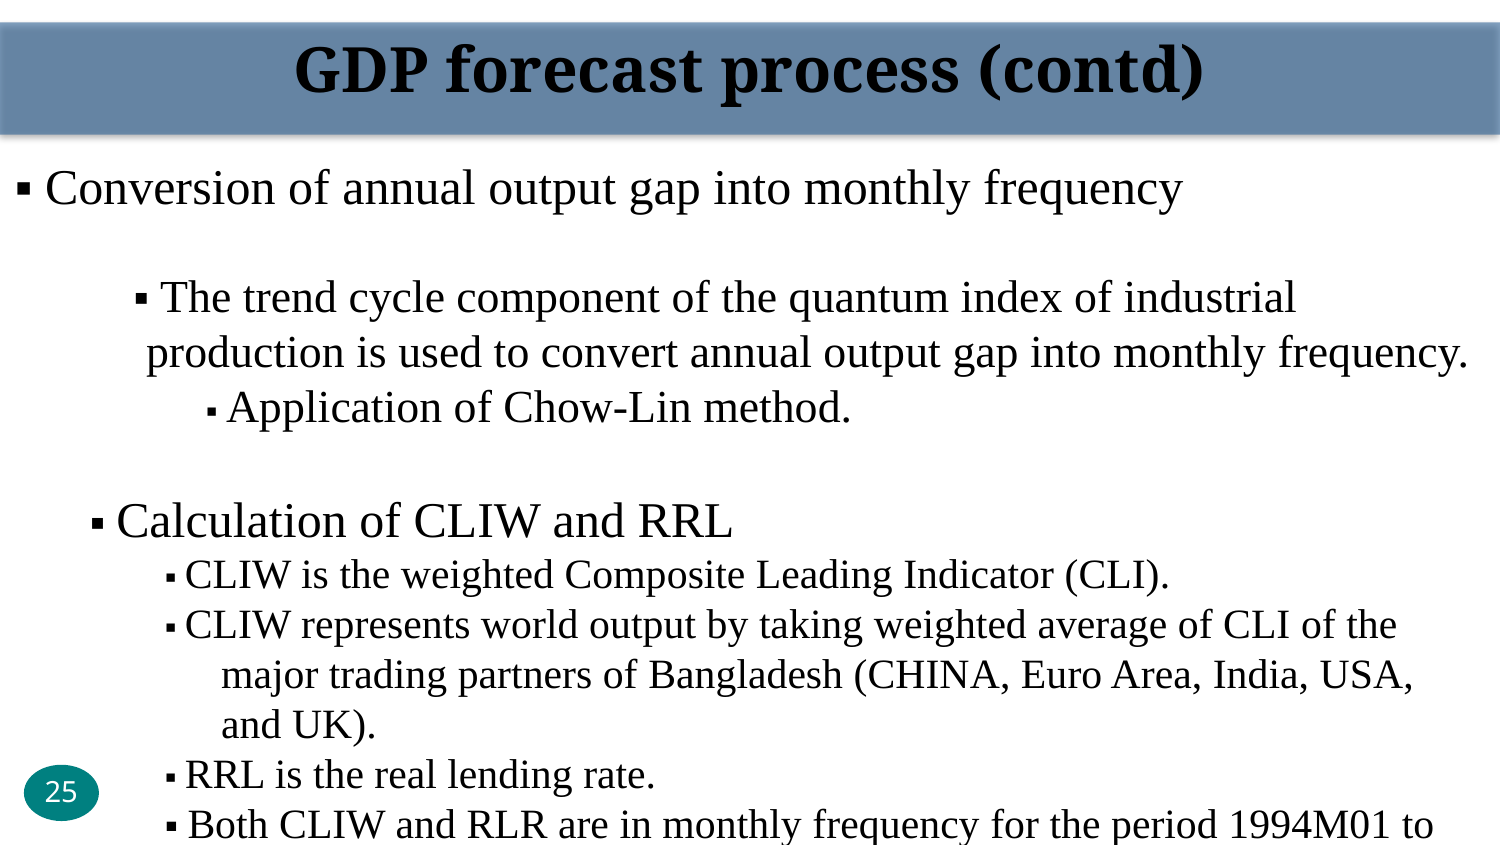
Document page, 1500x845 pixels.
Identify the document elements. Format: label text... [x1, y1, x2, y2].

text_box GDP forecast process (contd) [0, 22, 1500, 112]
text_box ▪ Conversion of annual output gap into monthly frequency ▪ The trend cycle component of the quantum index of industrial production is used to convert annual output gap into monthly frequency. ▪ Application of Chow-Lin method. ▪ Calculation of CLIW and RRL ▪ CLIW is the weighted Composite Leading Indicator (CLI). ▪ CLIW represents world output by taking weighted average of CLI of the major trading partners of Bangladesh (CHINA, Euro Area, India, USA, and UK). ▪ RRL is the real lending rate. ▪ Both CLIW and RLR are in monthly frequency for the period 1994M01 to 2020M12. [0, 147, 1500, 845]
